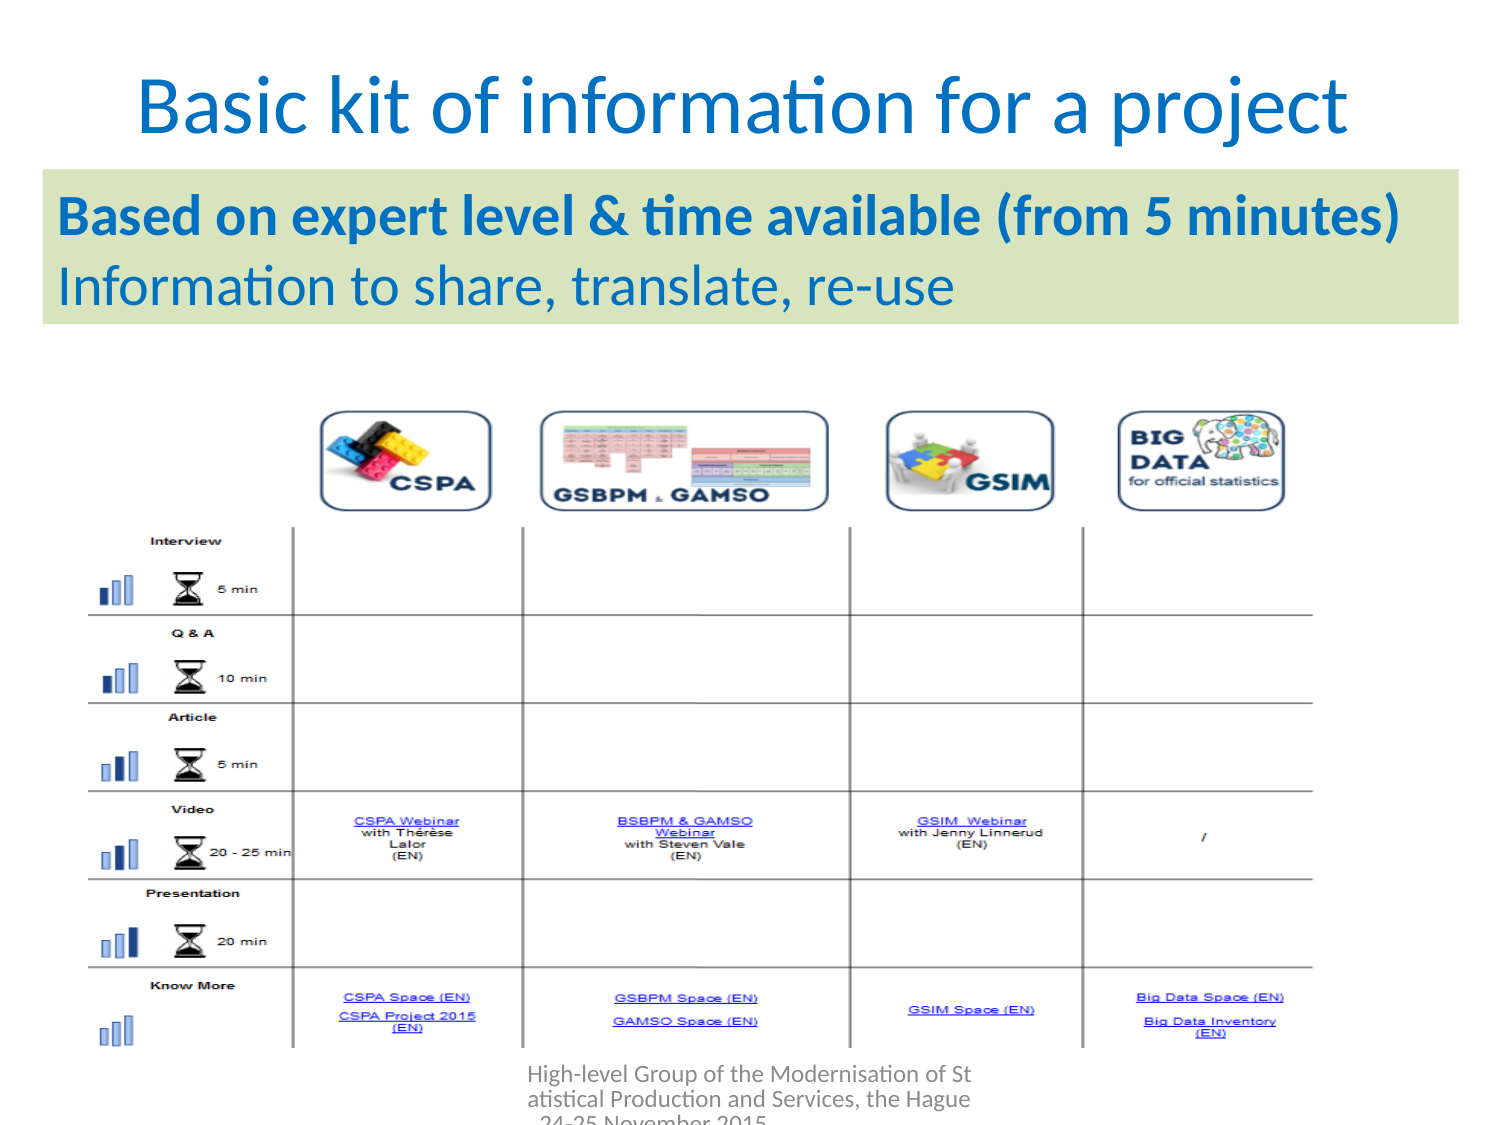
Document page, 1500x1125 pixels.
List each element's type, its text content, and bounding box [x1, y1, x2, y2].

footer High-level Group of the Modernisation of Statistical Production and Services, the Hague, 24-25 November 2015 [512, 1056, 988, 1103]
text_box Basic kit of information for a project [29, 42, 1459, 158]
picture [88, 396, 1329, 1048]
text_box Based on expert level & time available (from 5 minutes) Information to share, translate, re-use [42, 169, 1459, 325]
